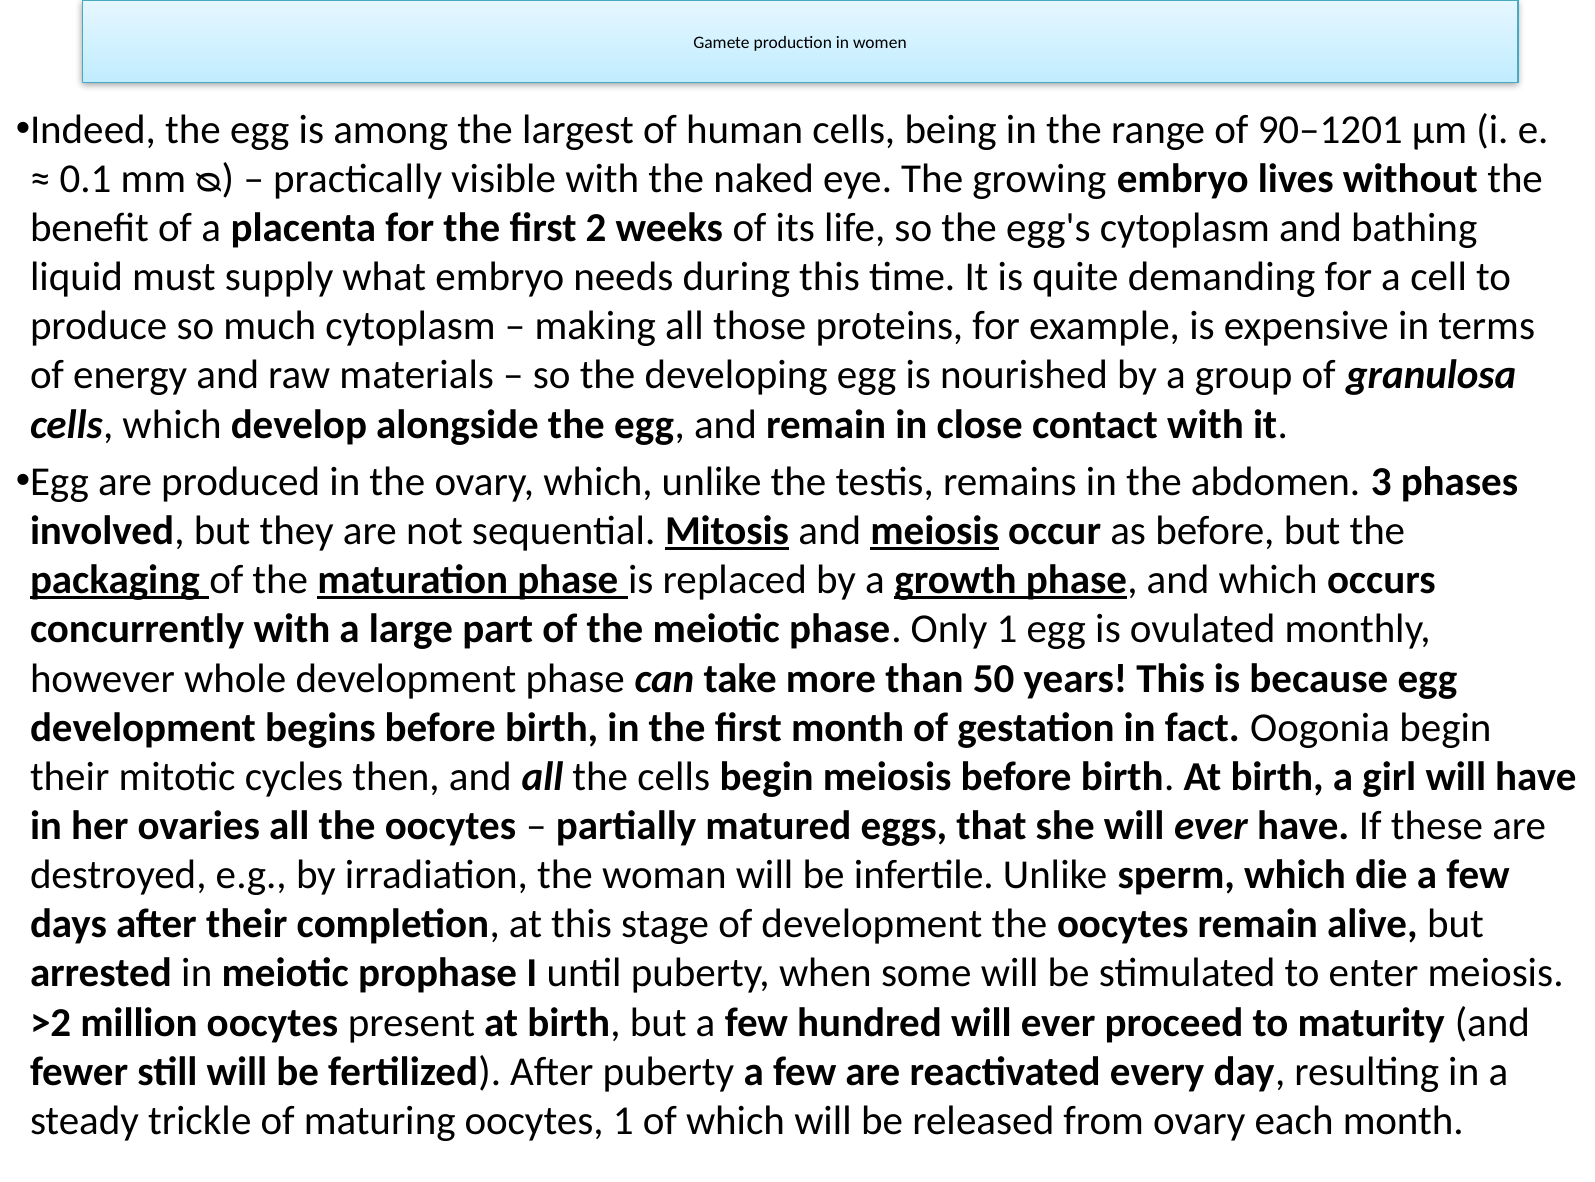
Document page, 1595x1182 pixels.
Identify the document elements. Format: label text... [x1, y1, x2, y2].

list Indeed, the egg is among the largest of human cells, being in the range of 90–1201 μm (i. e. ≈ 0.1 mm ᴓ) – practically visible with the naked eye. The growing embryo lives without the benefit of a placenta for the first 2 weeks of its life, so the egg's cytoplasm and bathing liquid must supply what embryo needs during this time. It is quite demanding for a cell to produce so much cytoplasm – making all those proteins, for example, is expensive in terms of energy and raw materials – so the developing egg is nourished by a group of granulosa cells, which develop alongside the egg, and remain in close contact with it. Egg are produced in the ovary, which, unlike the testis, remains in the abdomen. 3 phases involved, but they are not sequential. Mitosis and meiosis occur as before, but the packaging of the maturation phase is replaced by a growth phase, and which occurs concurrently with a large part of the meiotic phase. Only 1 egg is ovulated monthly, however whole development phase can take more than 50 years! This is because egg development begins before birth, in the first month of gestation in fact. Oogonia begin their mitotic cycles then, and all the cells begin meiosis before birth. At birth, a girl will have in her ovaries all the oocytes – partially matured eggs, that she will ever have. If these are destroyed, e.g., by irradiation, the woman will be infertile. Unlike sperm, which die a few days after their completion, at this stage of development the oocytes remain alive, but arrested in meiotic prophase I until puberty, when some will be stimulated to enter meiosis. >2 million oocytes present at birth, but a few hundred will ever proceed to maturity (and fewer still will be fertilized). After puberty a few are reactivated every day, resulting in a steady trickle of maturing oocytes, 1 of which will be released from ovary each month. [0, 94, 1595, 1182]
title Gamete production in women [82, 0, 1519, 83]
